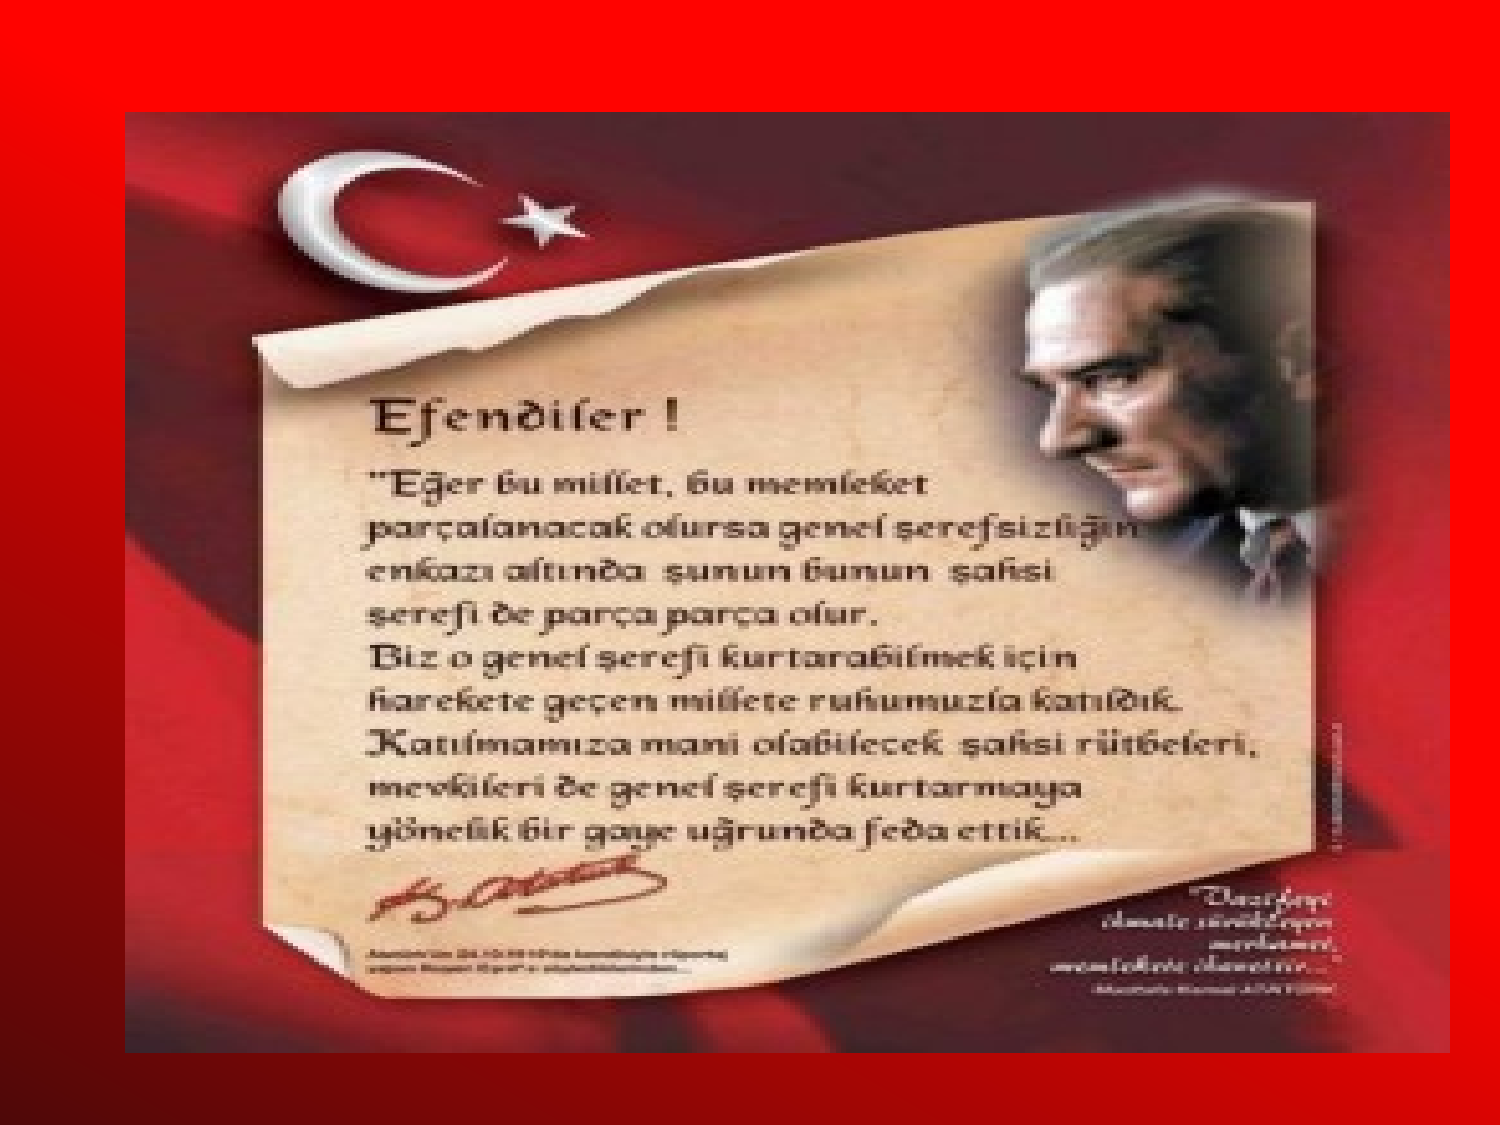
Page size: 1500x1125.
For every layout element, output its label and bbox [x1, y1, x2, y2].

picture [124, 112, 1451, 1054]
